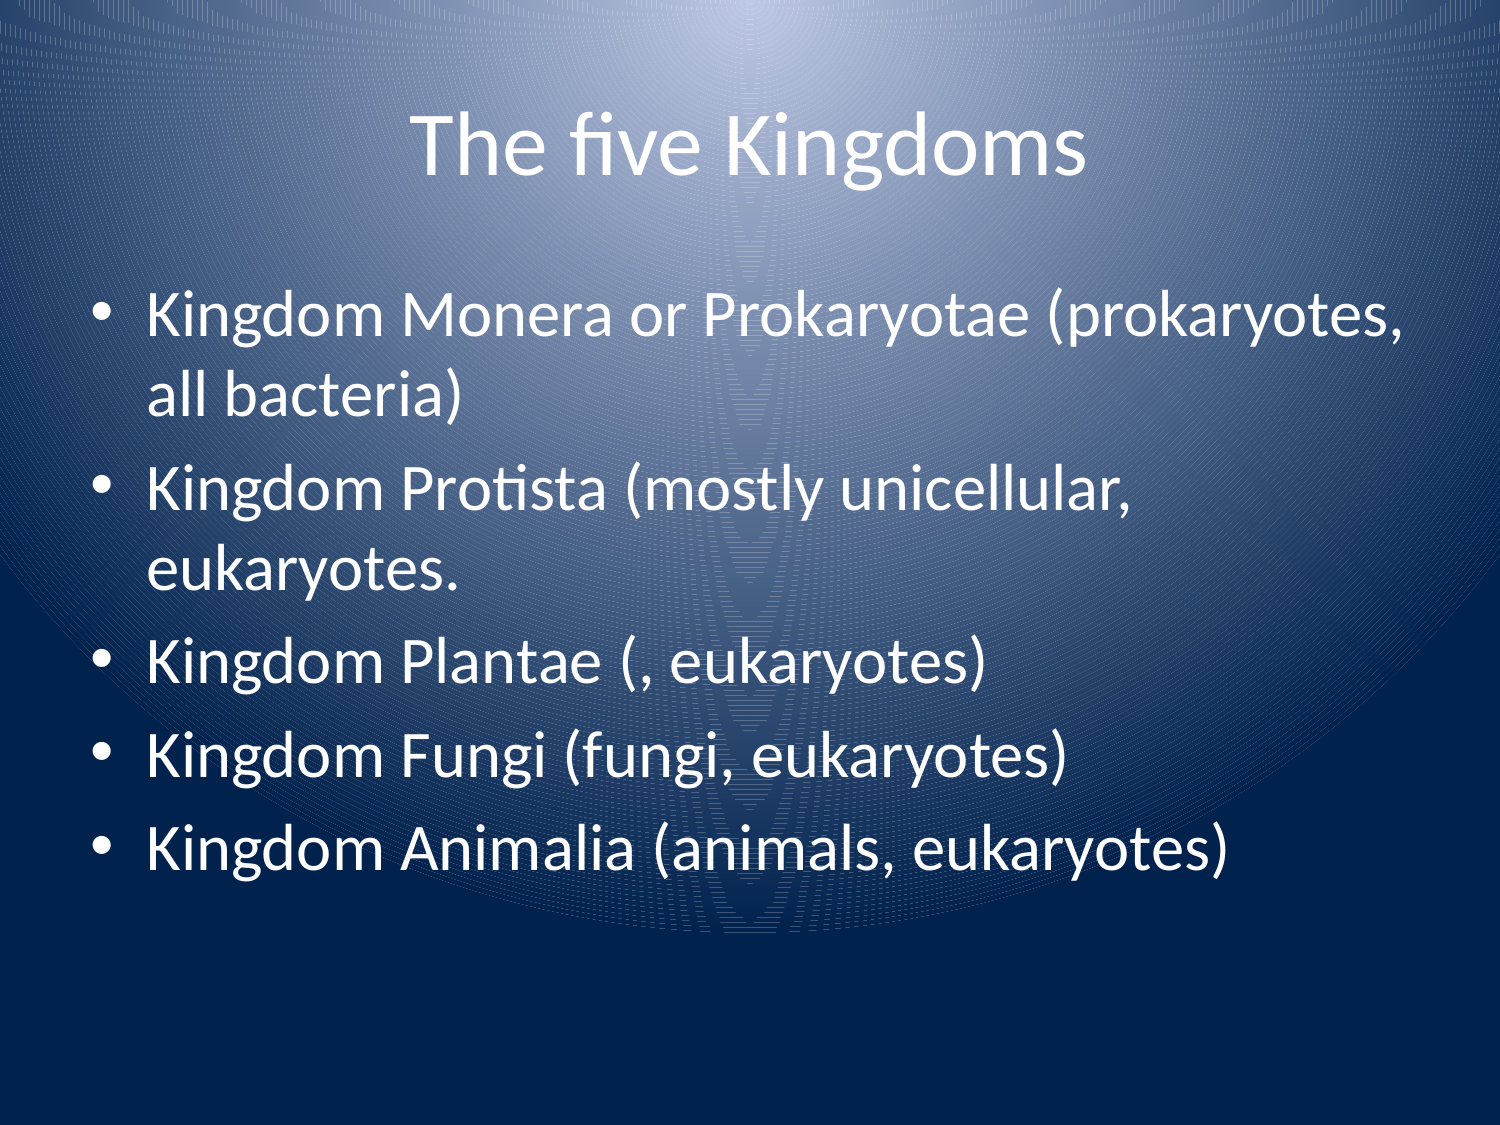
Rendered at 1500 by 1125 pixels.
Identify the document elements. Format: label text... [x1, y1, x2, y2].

title The five Kingdoms [75, 45, 1425, 233]
list Kingdom Monera or Prokaryotae (prokaryotes, all bacteria) Kingdom Protista (mostly unicellular, eukaryotes. Kingdom Plantae (, eukaryotes) Kingdom Fungi (fungi, eukaryotes) Kingdom Animalia (animals, eukaryotes) [75, 262, 1425, 1005]
